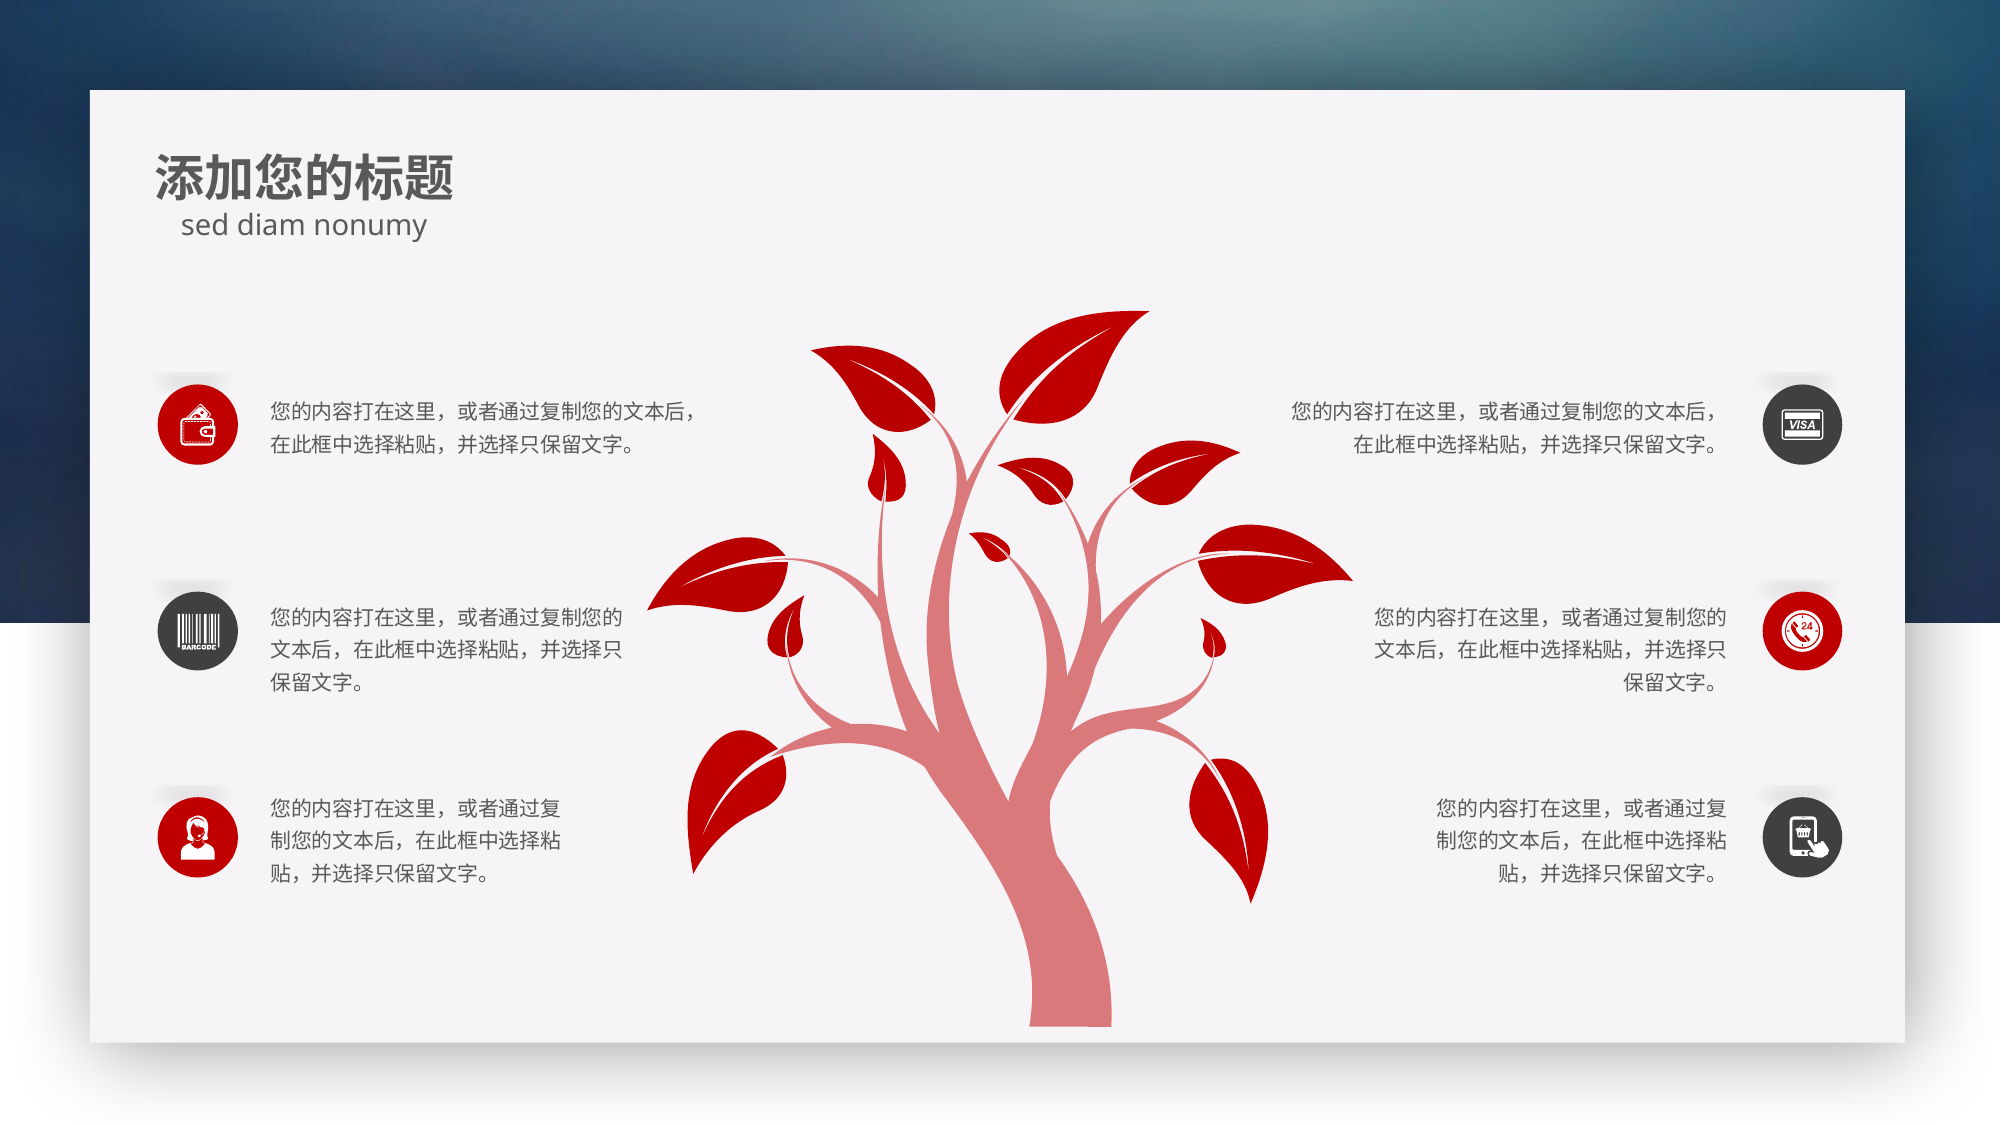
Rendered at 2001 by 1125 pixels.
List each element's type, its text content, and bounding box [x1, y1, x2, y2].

text_box 您的内容打在这里，或者通过复制您的文本后，在此框中选择粘贴，并选择只保留文字。 [1353, 384, 1742, 464]
text_box [1761, 796, 1844, 879]
picture [0, 0, 2000, 623]
text_box 您的内容打在这里，或者通过复制您的文本后，在此框中选择粘贴，并选择只保留文字。 [255, 780, 590, 893]
text_box [1789, 816, 1829, 858]
text_box [181, 613, 216, 650]
text_box [156, 590, 239, 672]
text_box [1781, 610, 1824, 652]
text_box 您的内容打在这里，或者通过复制您的文本后，在此框中选择粘贴，并选择只保留文字。 [255, 589, 642, 702]
text_box 您的内容打在这里，或者通过复制您的文本后，在此框中选择粘贴，并选择只保留文字。 [255, 384, 646, 464]
text_box [180, 815, 215, 860]
text_box 您的内容打在这里，或者通过复制您的文本后，在此框中选择粘贴，并选择只保留文字。 [1353, 589, 1742, 702]
text_box [1781, 409, 1824, 440]
text_box [1761, 590, 1844, 672]
text_box 您的内容打在这里，或者通过复制您的文本后，在此框中选择粘贴，并选择只保留文字。 [1405, 780, 1742, 893]
text_box [156, 383, 239, 466]
text_box [180, 403, 216, 446]
text_box 添加您的标题 sed diam nonumy [139, 138, 469, 249]
text_box [1761, 383, 1844, 466]
text_box [156, 796, 239, 879]
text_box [646, 309, 1353, 1027]
